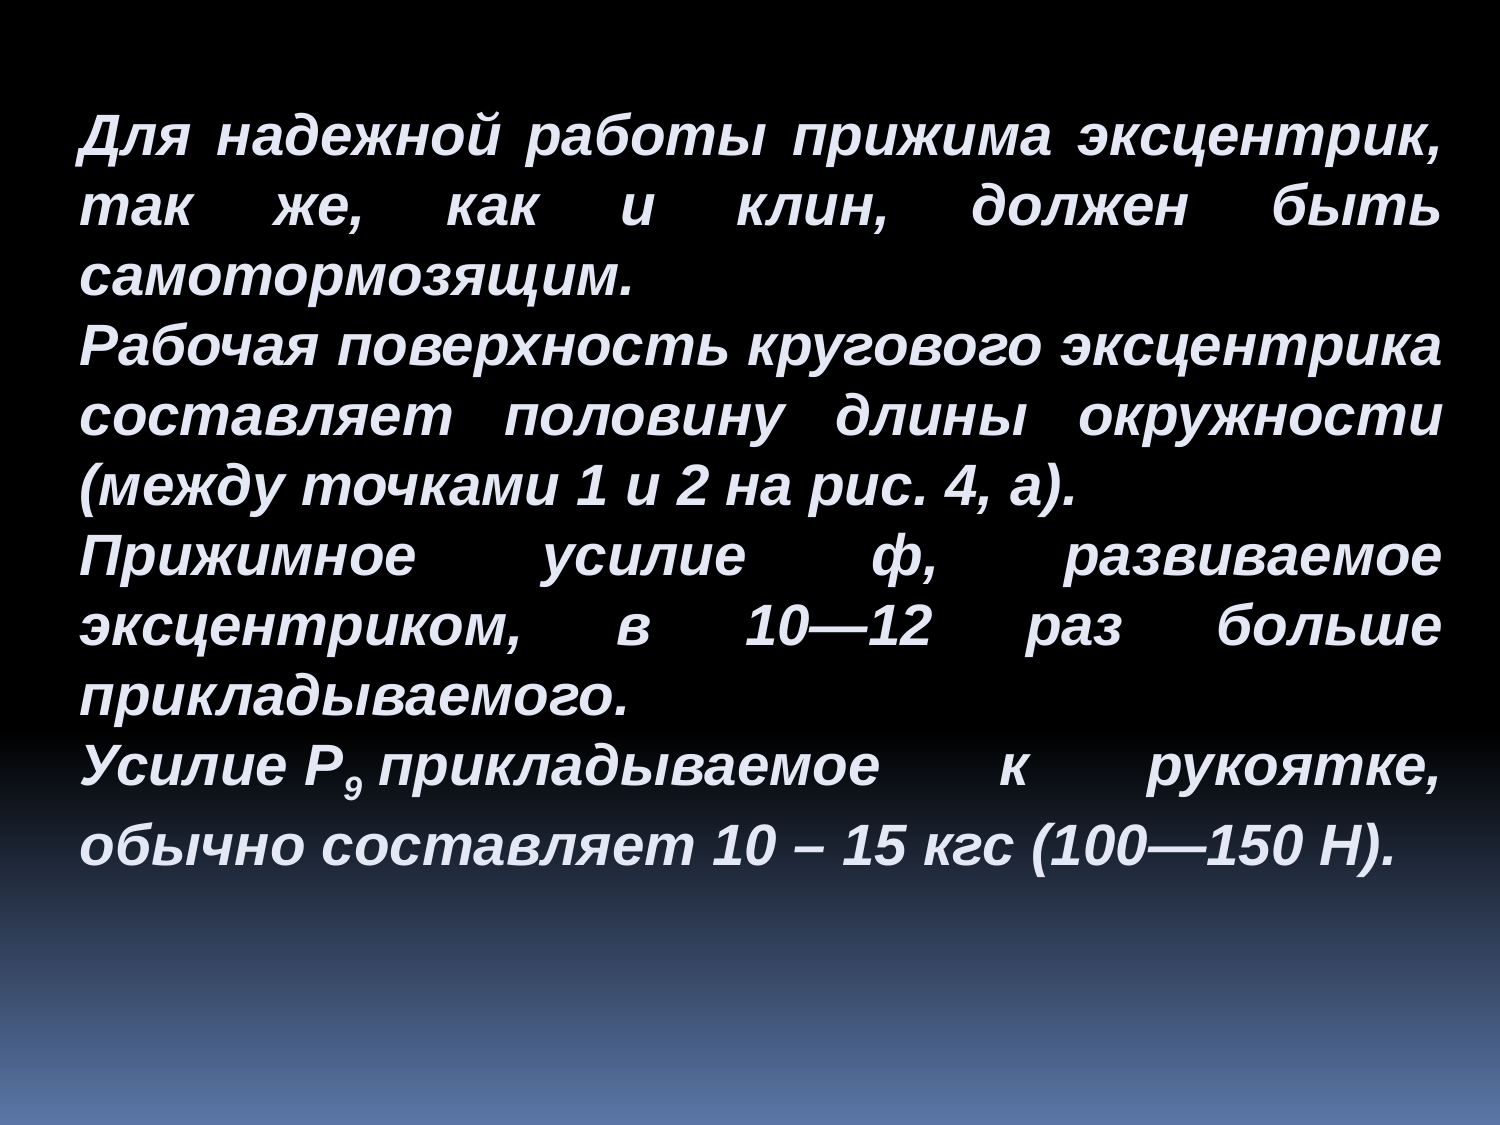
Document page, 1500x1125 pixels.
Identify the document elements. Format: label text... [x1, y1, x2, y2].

text_box Для надежной работы прижима эксцентрик, так же, как и клин, должен быть самотормозящим. Рабочая поверхность кругового эксцентрика составляет поло­вину длины окружности (между точками 1 и 2 на рис. 4, а). При­жимное усилие ф, развиваемое эксцентриком, в 10—12 раз больше прикладываемого. Усилие Р9 прикладываемое к рукоятке, обычно составляет 10 – 15 кгс (100—150 Н). [64, 90, 1459, 885]
